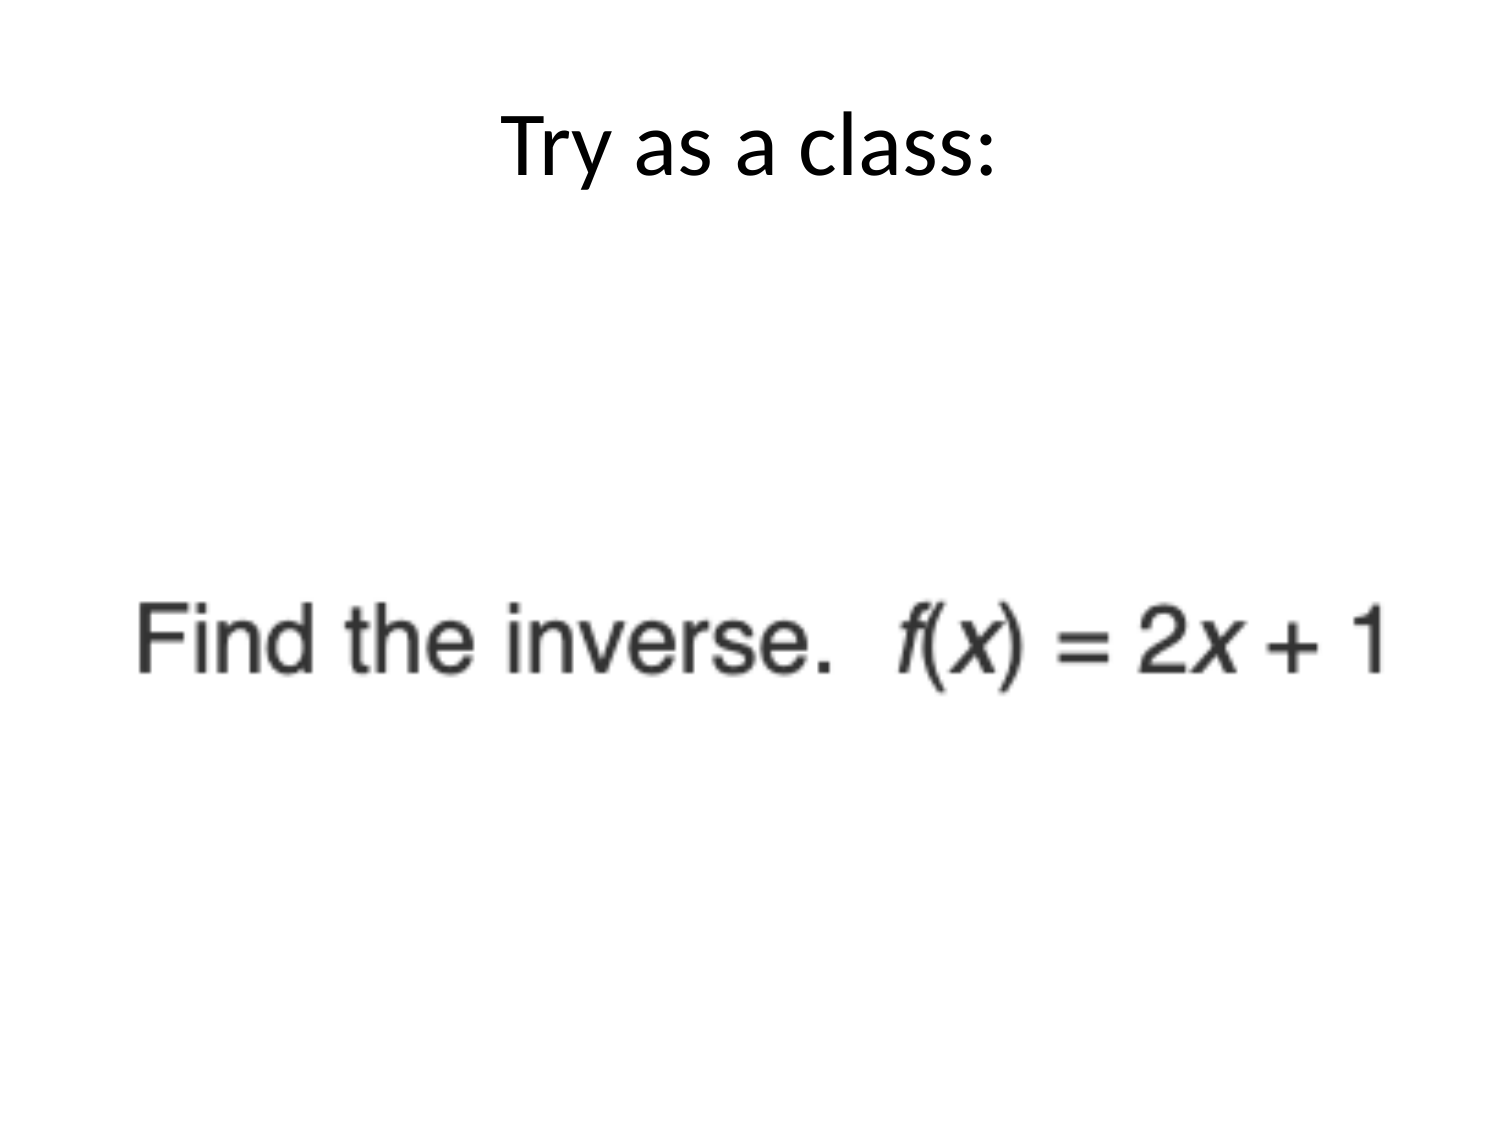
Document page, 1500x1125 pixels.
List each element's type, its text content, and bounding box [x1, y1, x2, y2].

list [74, 262, 1426, 1006]
title Try as a class: [75, 45, 1425, 233]
